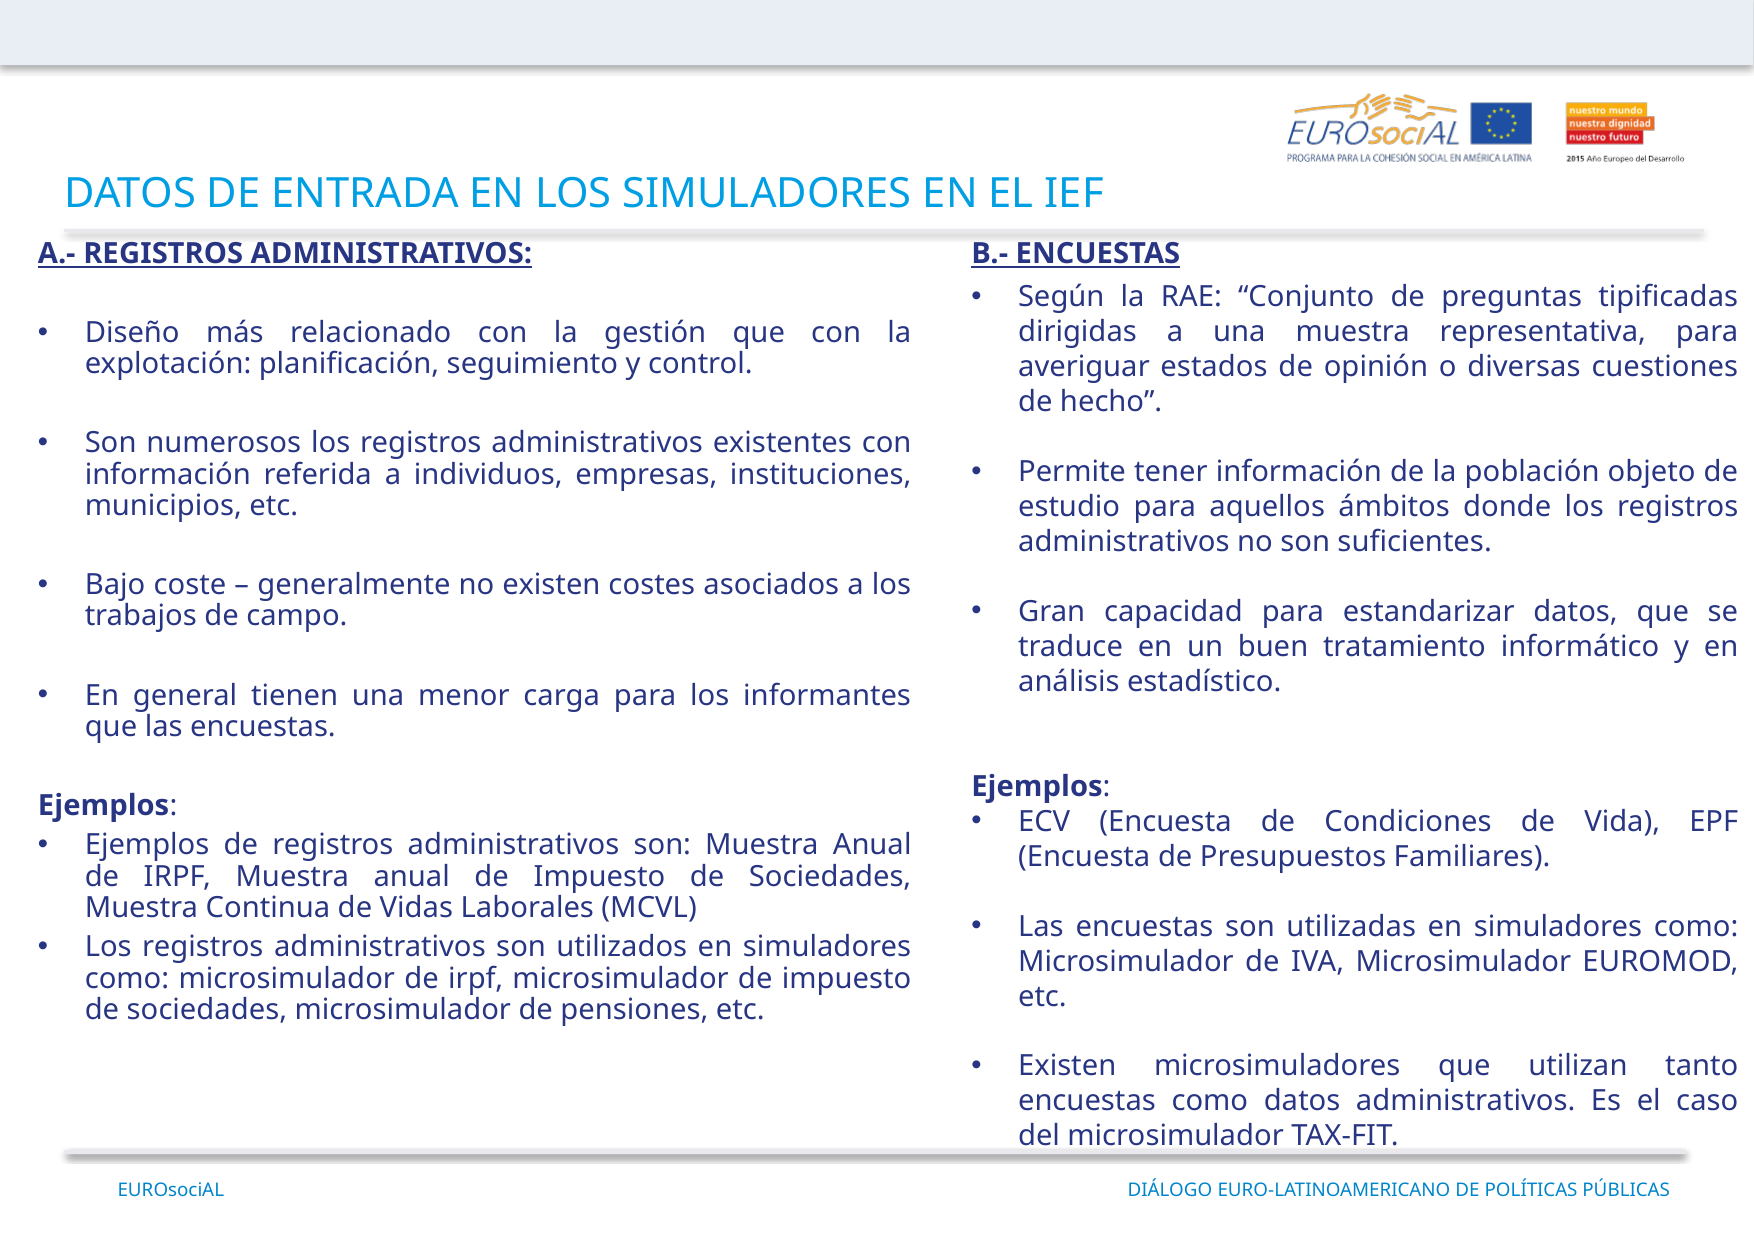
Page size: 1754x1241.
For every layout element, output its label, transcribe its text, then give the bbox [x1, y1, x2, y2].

picture [1278, 88, 1692, 173]
text_box B.- ENCUESTAS Según la RAE: “Conjunto de preguntas tipificadas dirigidas a una muestra representativa, para averiguar estados de opinión o diversas cuestiones de hecho”. Permite tener información de la población objeto de estudio para aquellos ámbitos donde los registros administrativos no son suficientes. Gran capacidad para estandarizar datos, que se traduce en un buen tratamiento informático y en análisis estadístico. Ejemplos: ECV (Encuesta de Condiciones de Vida), EPF (Encuesta de Presupuestos Familiares). Las encuestas son utilizadas en simuladores como: Microsimulador de IVA, Microsimulador EUROMOD, etc. Existen microsimuladores que utilizan tanto encuestas como datos administrativos. Es el caso del microsimulador TAX-FIT. [971, 218, 1739, 1116]
text_box DATOS DE ENTRADA EN LOS SIMULADORES EN EL IEF [49, 158, 1628, 228]
text_box A.- REGISTROS ADMINISTRATIVOS: Diseño más relacionado con la gestión que con la explotación: planificación, seguimiento y control. Son numerosos los registros administrativos existentes con información referida a individuos, empresas, instituciones, municipios, etc. Bajo coste – generalmente no existen costes asociados a los trabajos de campo. En general tienen una menor carga para los informantes que las encuestas. Ejemplos: Ejemplos de registros administrativos son: Muestra Anual de IRPF, Muestra anual de Impuesto de Sociedades, Muestra Continua de Vidas Laborales (MCVL) Los registros administrativos son utilizados en simuladores como: microsimulador de irpf, microsimulador de impuesto de sociedades, microsimulador de pensiones, etc. [37, 218, 913, 1116]
